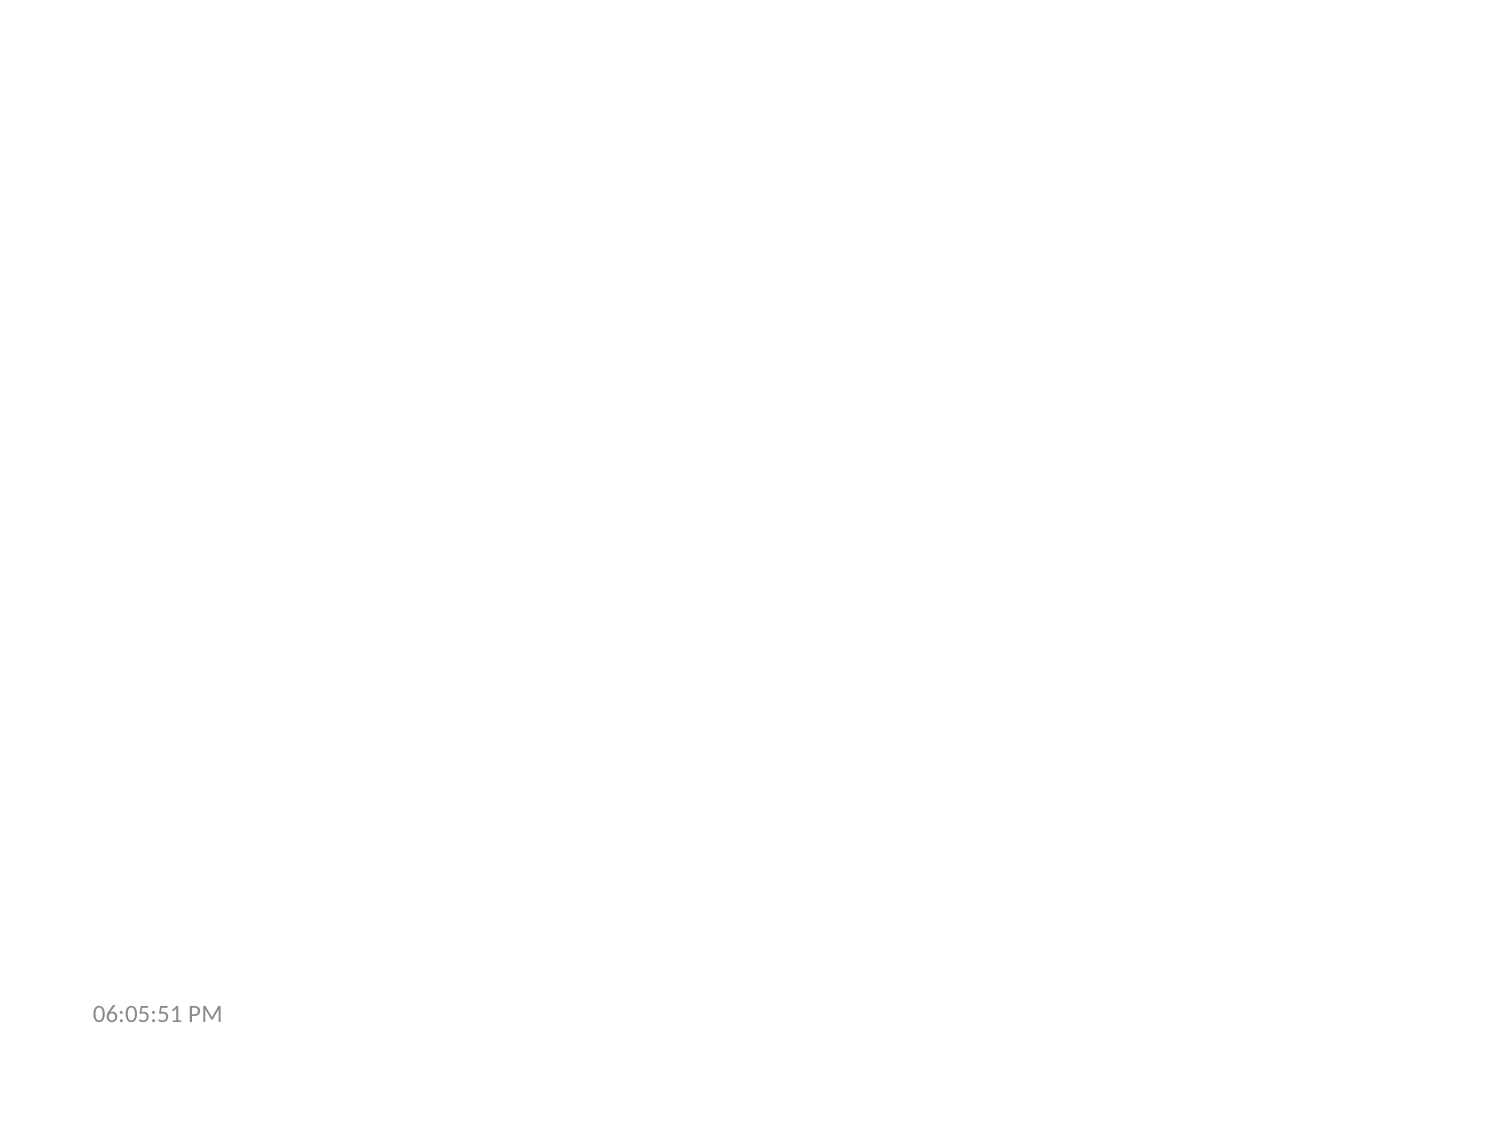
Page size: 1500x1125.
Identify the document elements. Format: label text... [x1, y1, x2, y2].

text_box 3:35:09 PM [77, 982, 428, 1043]
